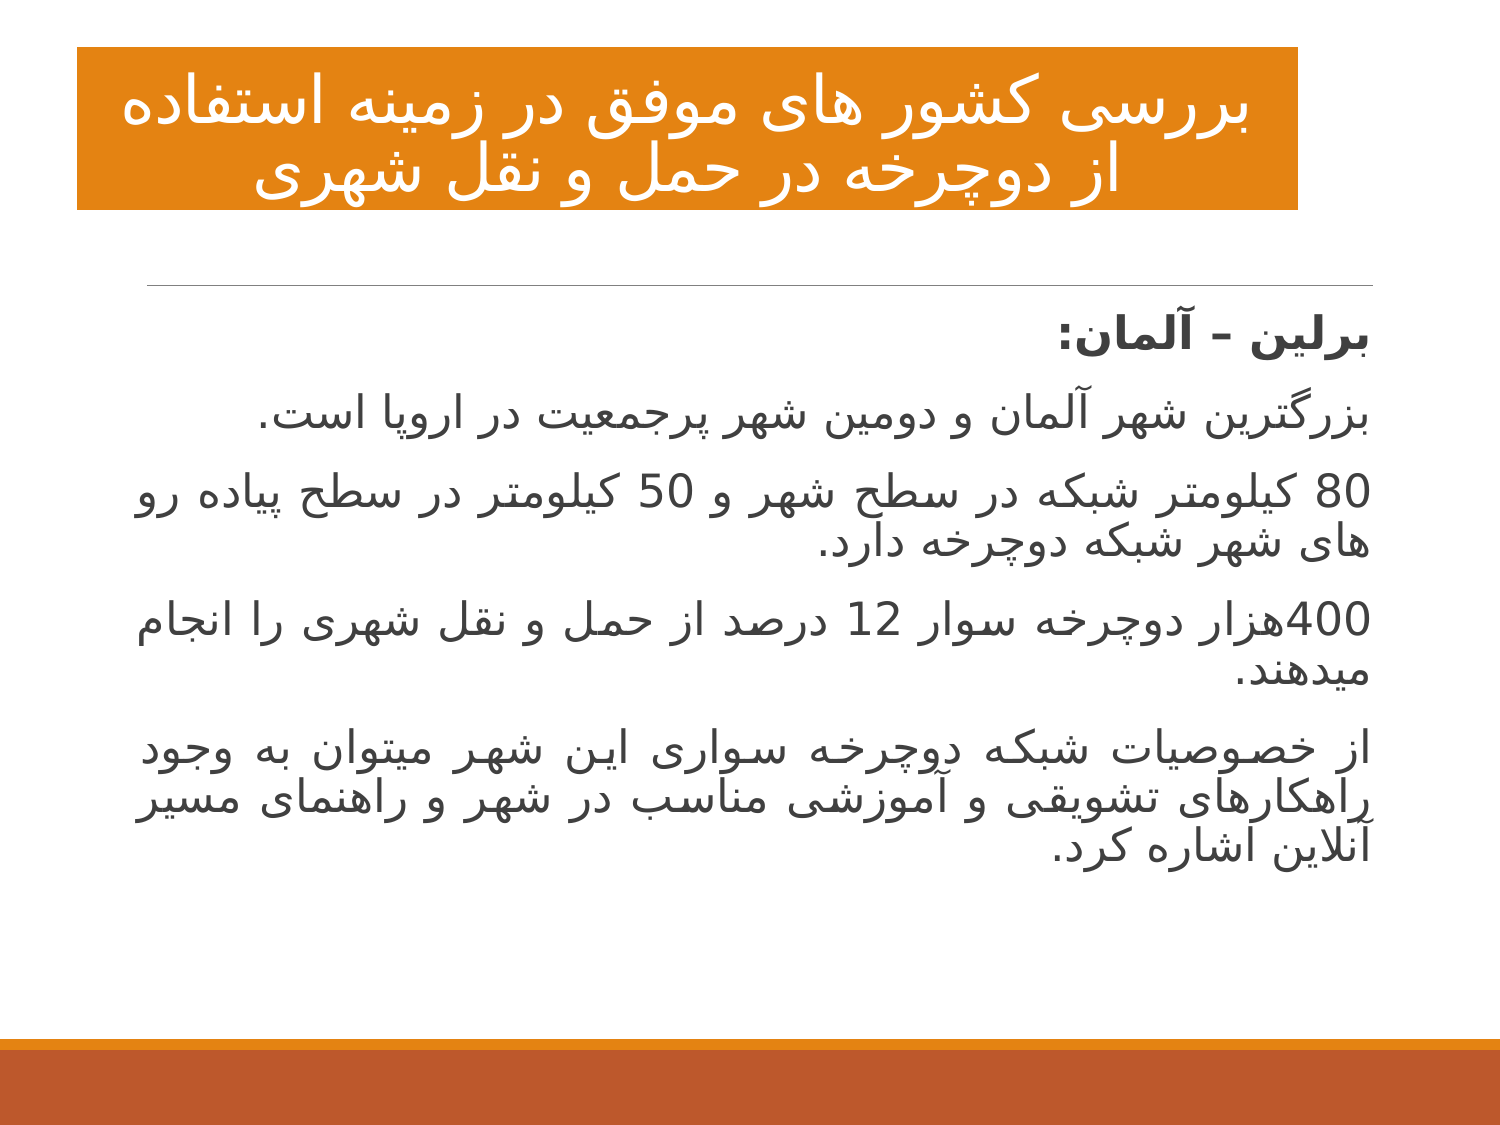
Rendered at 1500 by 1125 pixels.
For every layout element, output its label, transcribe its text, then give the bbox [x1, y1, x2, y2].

list برلین – آلمان: بزرگترین شهر آلمان و دومین شهر پرجمعیت در اروپا است. 80 کیلومتر شبکه در سطح شهر و 50 کیلومتر در سطح پیاده رو های شهر شبکه دوچرخه دارد. 400هزار دوچرخه سوار 12 درصد از حمل و نقل شهری را انجام میدهند. از خصوصیات شبکه دوچرخه سواری این شهر میتوان به وجود راهکارهای تشویقی و آموزشی مناسب در شهر و راهنمای مسیر آنلاین اشاره کرد. [135, 302, 1373, 963]
title بررسی کشور های موفق در زمینه استفاده از دوچرخه در حمل و نقل شهری [73, 43, 1302, 215]
